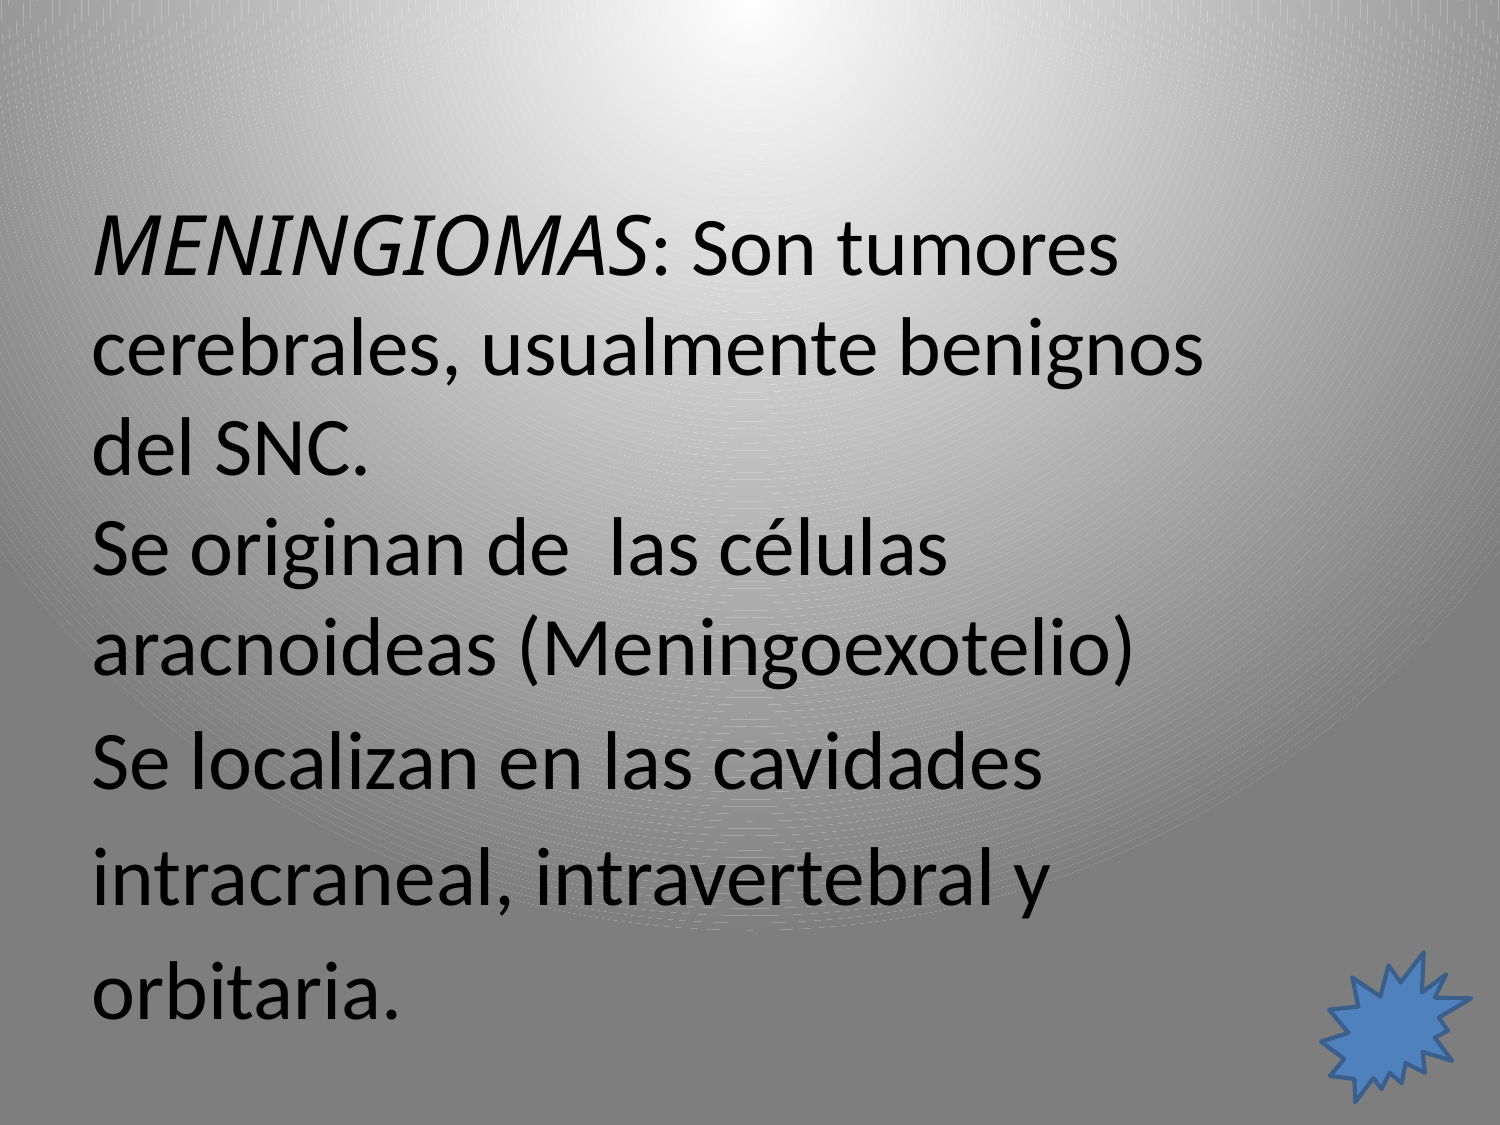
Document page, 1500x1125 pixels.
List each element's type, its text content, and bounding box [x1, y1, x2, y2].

text_box MENINGIOMAS: Son tumores cerebrales, usualmente benignos del SNC. Se originan de las células aracnoideas (Meningoexotelio) Se localizan en las cavidades intracraneal, intravertebral y orbitaria. [76, 184, 1294, 1125]
text_box [1318, 950, 1474, 1105]
